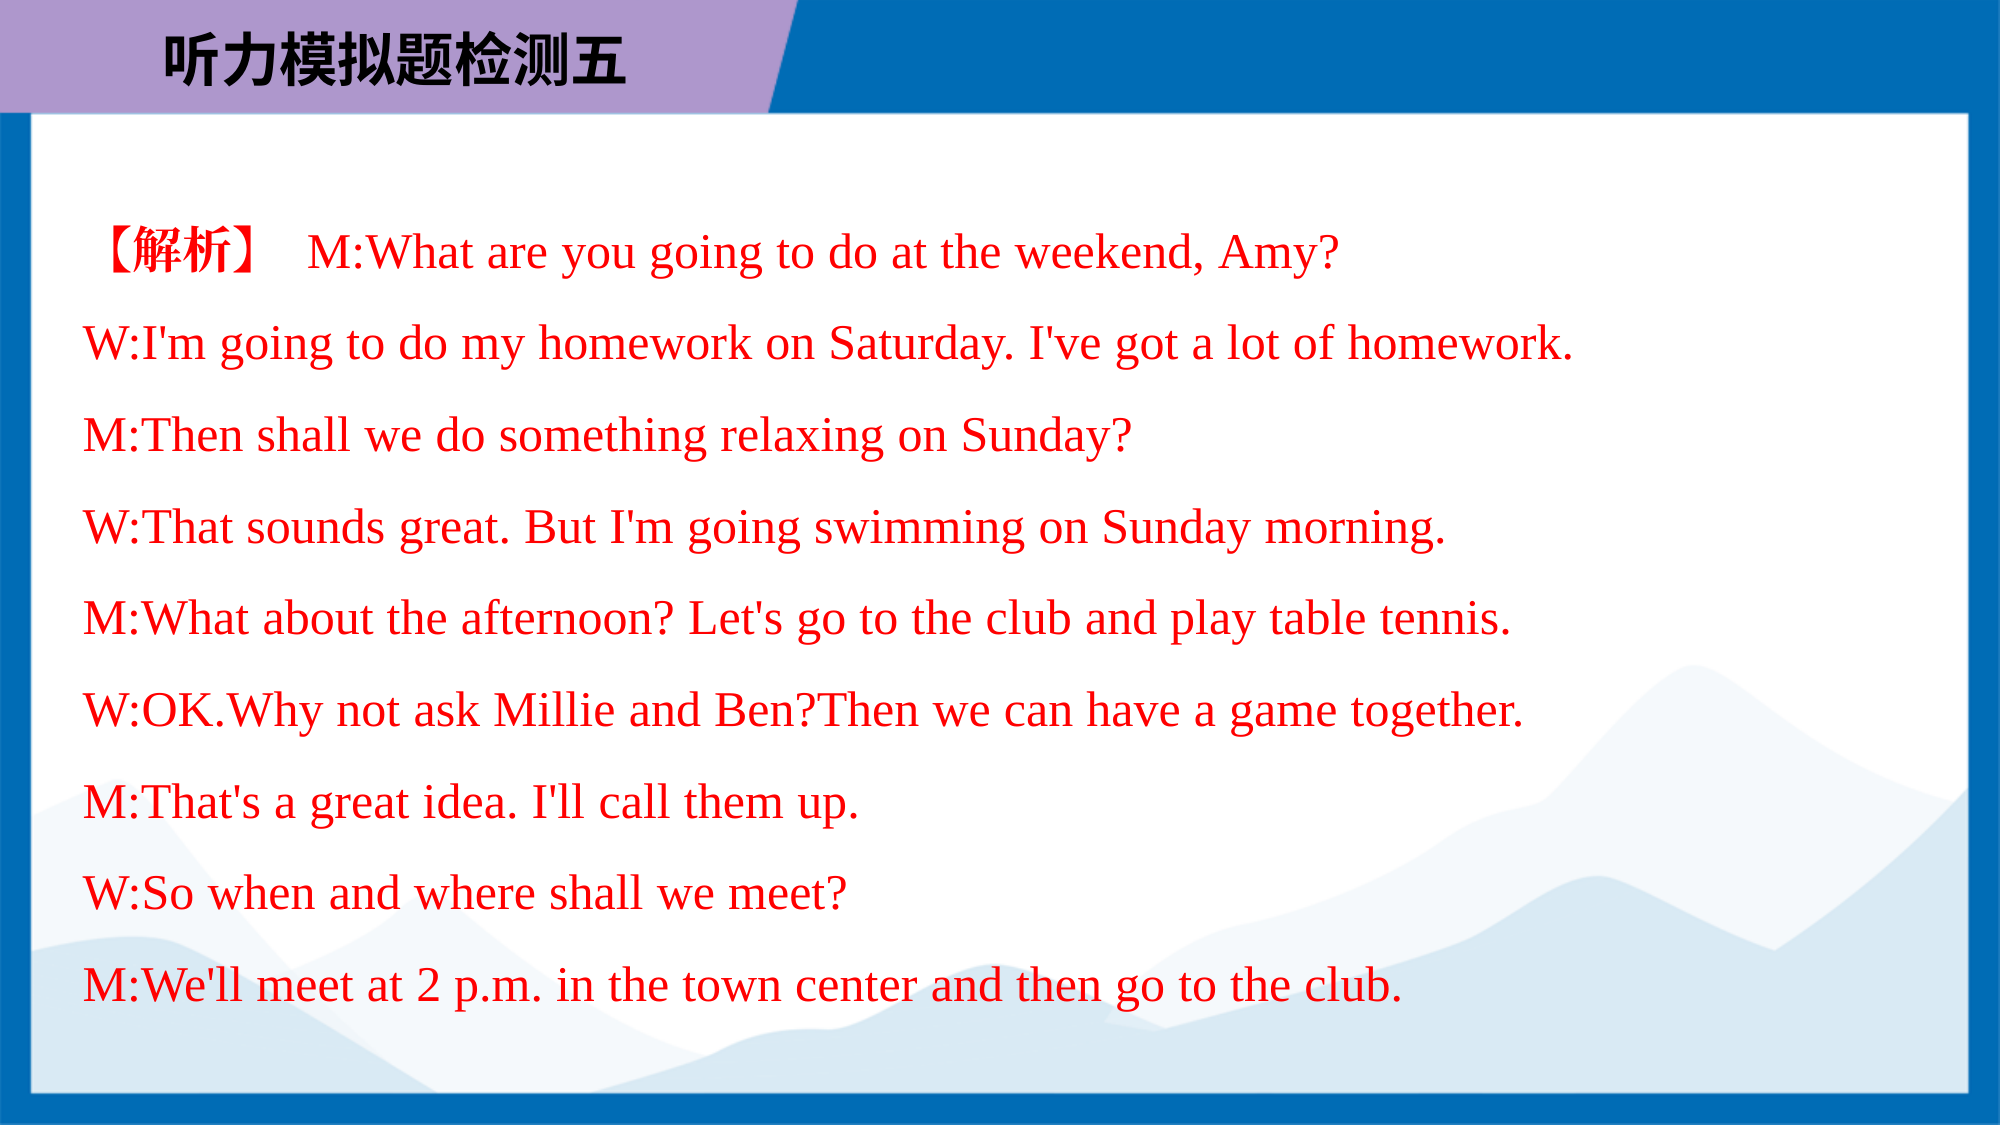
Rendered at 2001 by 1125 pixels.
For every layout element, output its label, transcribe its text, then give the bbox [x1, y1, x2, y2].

text_box 【解析】 M:What are you going to do at the weekend, Amy? W:I'm going to do my homework on Saturday. I've got a lot of homework. M:Then shall we do something relaxing on Sunday? W:That sounds great. But I'm going swimming on Sunday morning. M:What about the afternoon? Let's go to the club and play table tennis. W:OK.Why not ask Millie and Ben?Then we can have a game together. M:That's a great idea. I'll call them up. W:So when and where shall we meet? M:We'll meet at 2 p.m. in the town center and then go to the club. [82, 186, 1917, 1012]
picture [0, 0, 2000, 1125]
